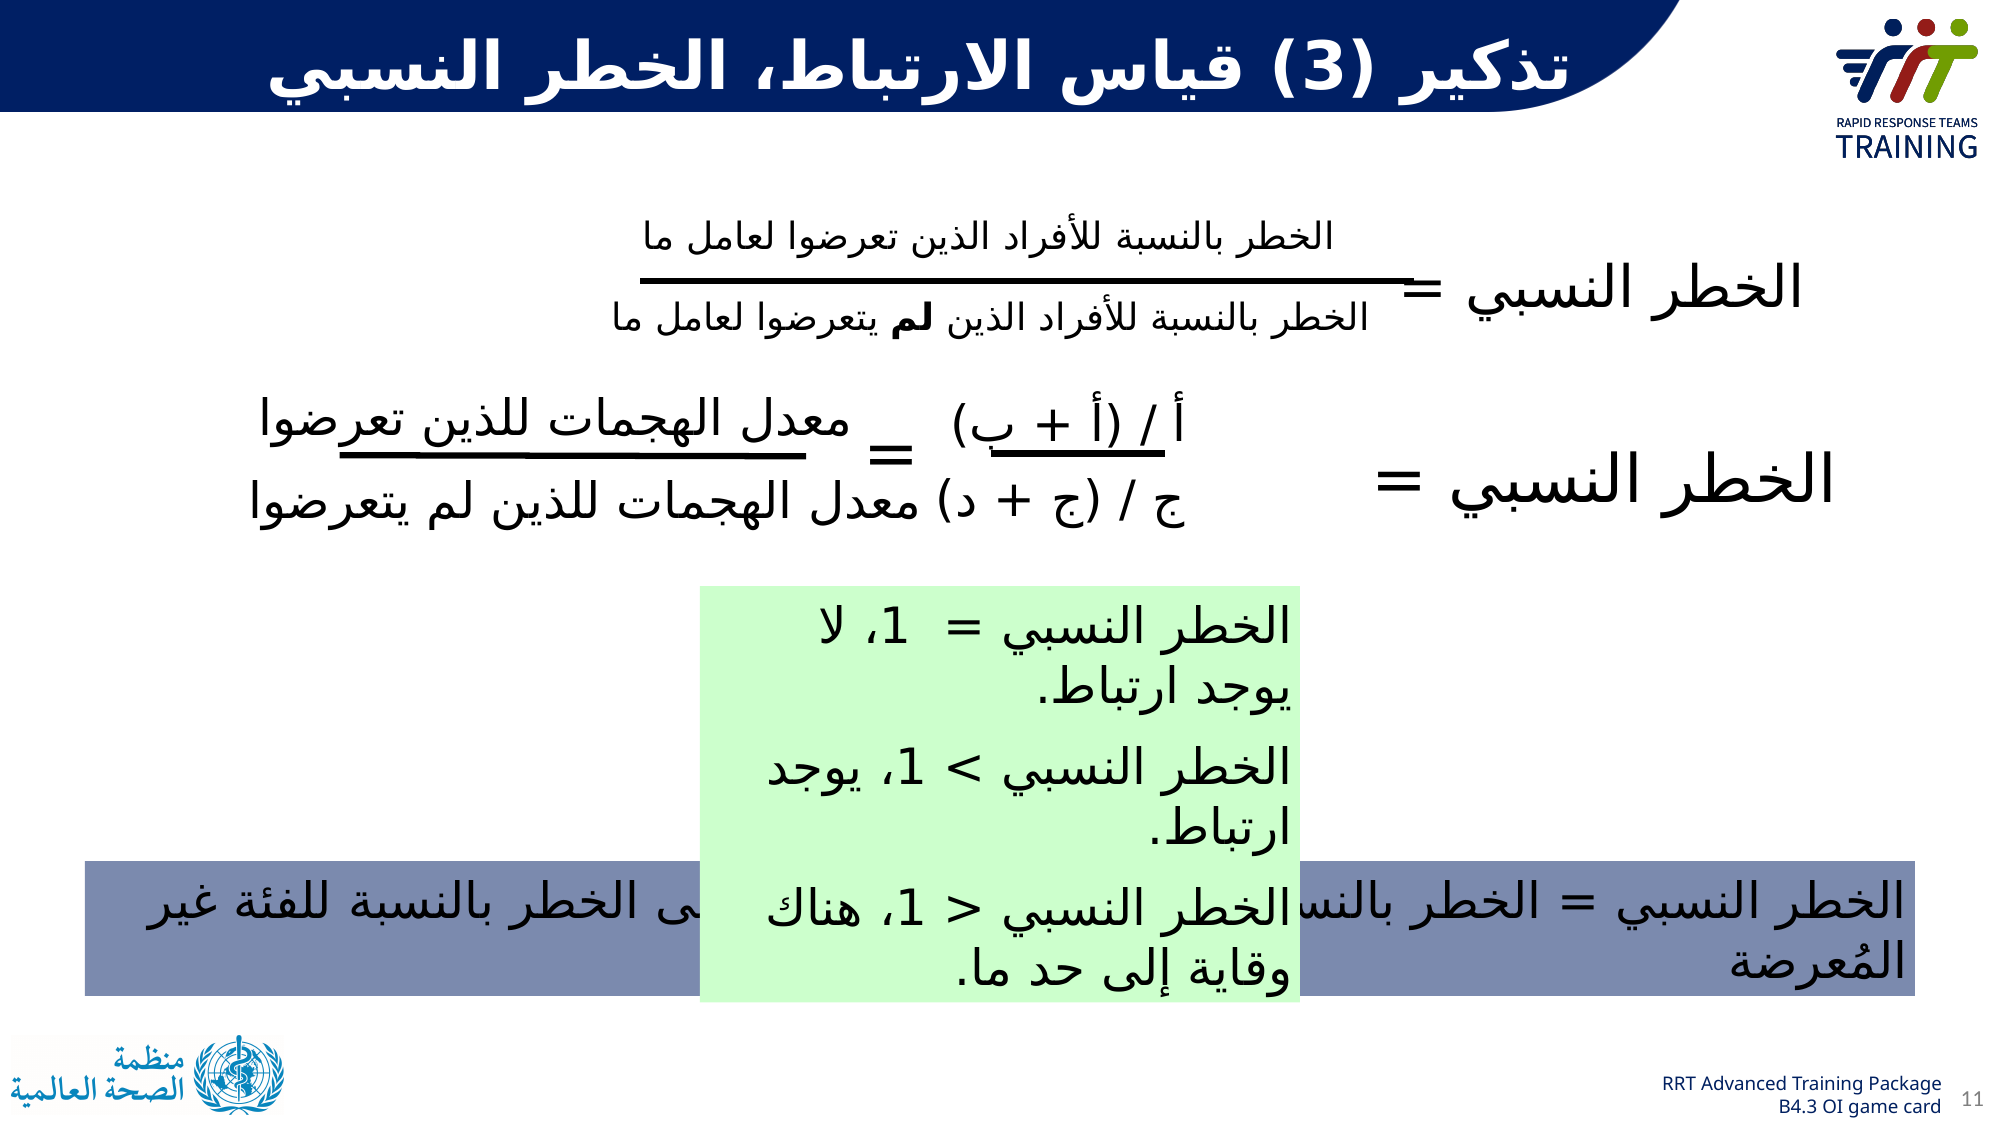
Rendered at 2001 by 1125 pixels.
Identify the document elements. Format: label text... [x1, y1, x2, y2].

text_box الخطر النسبي = 1، لا يوجد ارتباط. الخطر النسبي > 1، يوجد ارتباط. الخطر النسبي < 1، هناك وقاية إلى حد ما. [699, 586, 1300, 1003]
text_box الخطر بالنسبة للأفراد الذين تعرضوا لعامل ما [582, 204, 1343, 264]
picture [241, 1050, 247, 1059]
text_box الخطر النسبي = [1165, 428, 1845, 524]
text_box معدل الهجمات للذين لم يتعرضوا [240, 461, 930, 536]
text_box الخطر النسبي = الخطر بالنسبة للفئة المُعرضة مقسومًا على الخطر بالنسبة للفئة غير المُعرضة [1300, 861, 1915, 996]
picture [1835, 19, 1978, 167]
picture [11, 1035, 284, 1115]
text_box الخطر النسبي = [1127, 233, 1813, 329]
text_box الخطر النسبي = الخطر بالنسبة للفئة المُعرضة مقسومًا على الخطر بالنسبة للفئة غير المُعرضة [84, 861, 699, 996]
text_box تذكير (3) قياس الارتباط، الخطر النسبي [23, 15, 1580, 121]
text_box الخطر بالنسبة للأفراد الذين لم يتعرضوا لعامل ما [577, 285, 1378, 346]
picture [0, 0, 1708, 112]
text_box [973, 383, 1165, 536]
text_box معدل الهجمات للذين تعرضوا [250, 378, 861, 454]
text_box = [848, 402, 928, 461]
